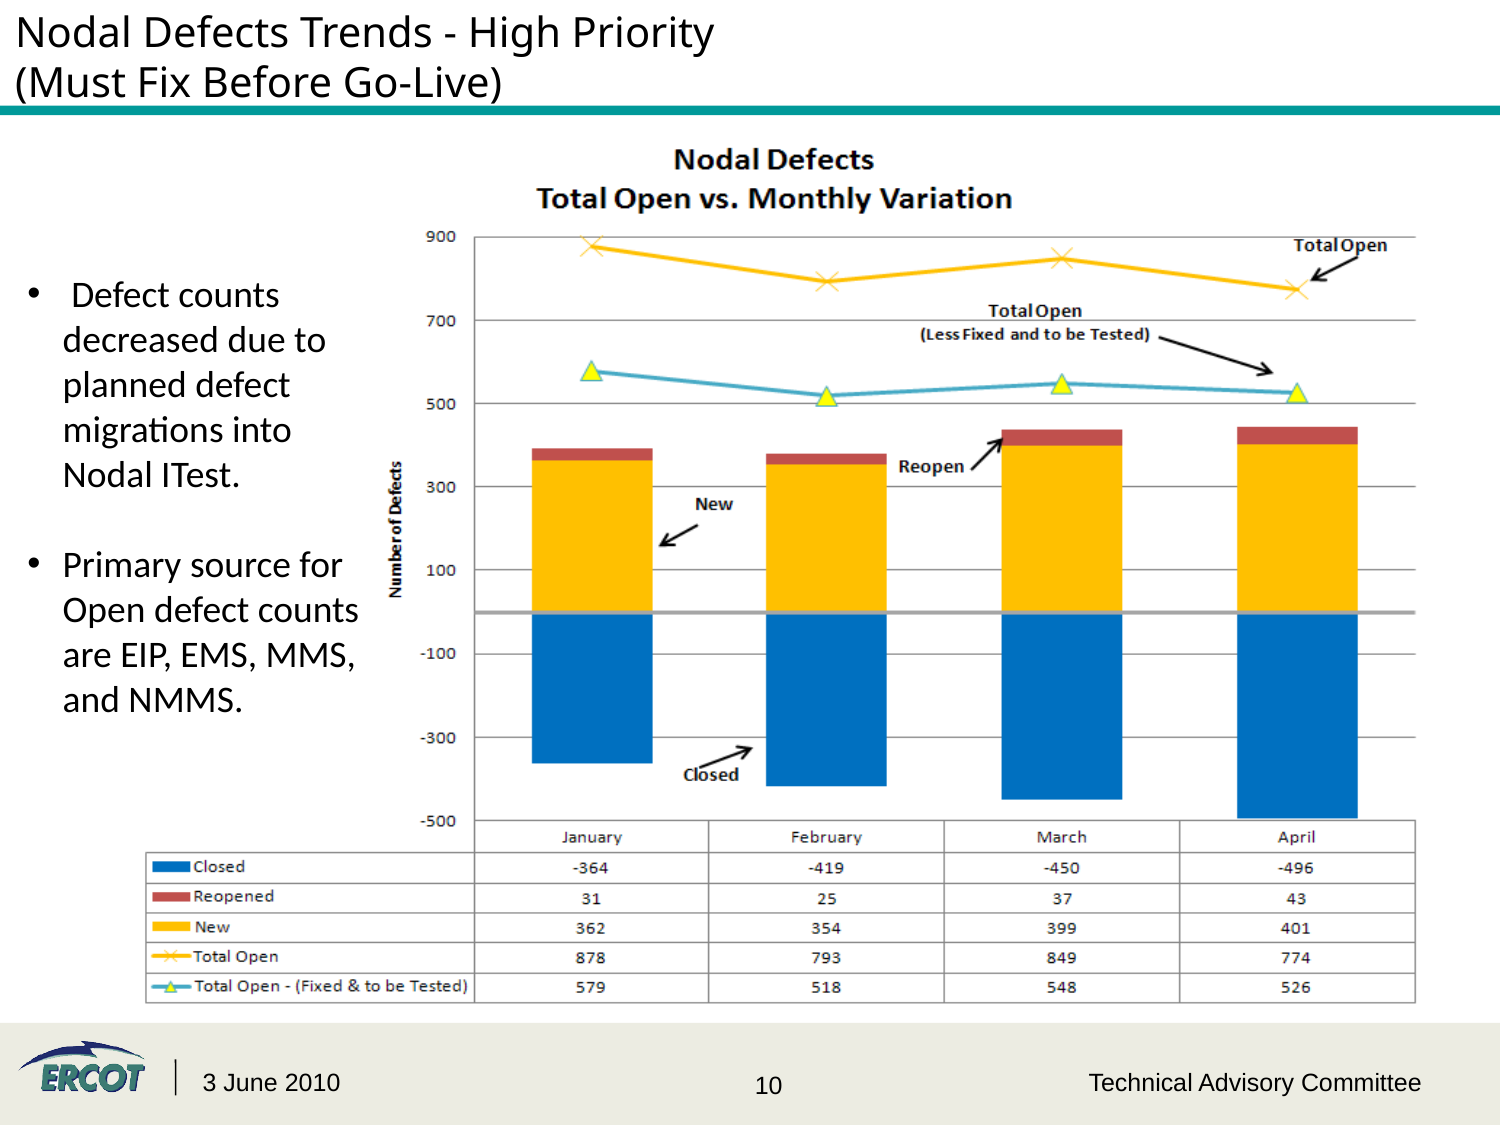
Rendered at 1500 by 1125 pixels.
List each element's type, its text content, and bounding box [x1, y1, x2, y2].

picture [112, 124, 1438, 1013]
text_box Defect counts decreased due to planned defect migrations into Nodal ITest. Primary source for Open defect counts are EIP, EMS, MMS, and NMMS. [12, 262, 107, 728]
title Nodal Defects Trends - High Priority (Must Fix Before Go-Live) [0, 0, 1451, 113]
footer Technical Advisory Committee [1012, 1059, 1438, 1125]
picture [10, 1031, 151, 1111]
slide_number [187, 1059, 538, 1125]
